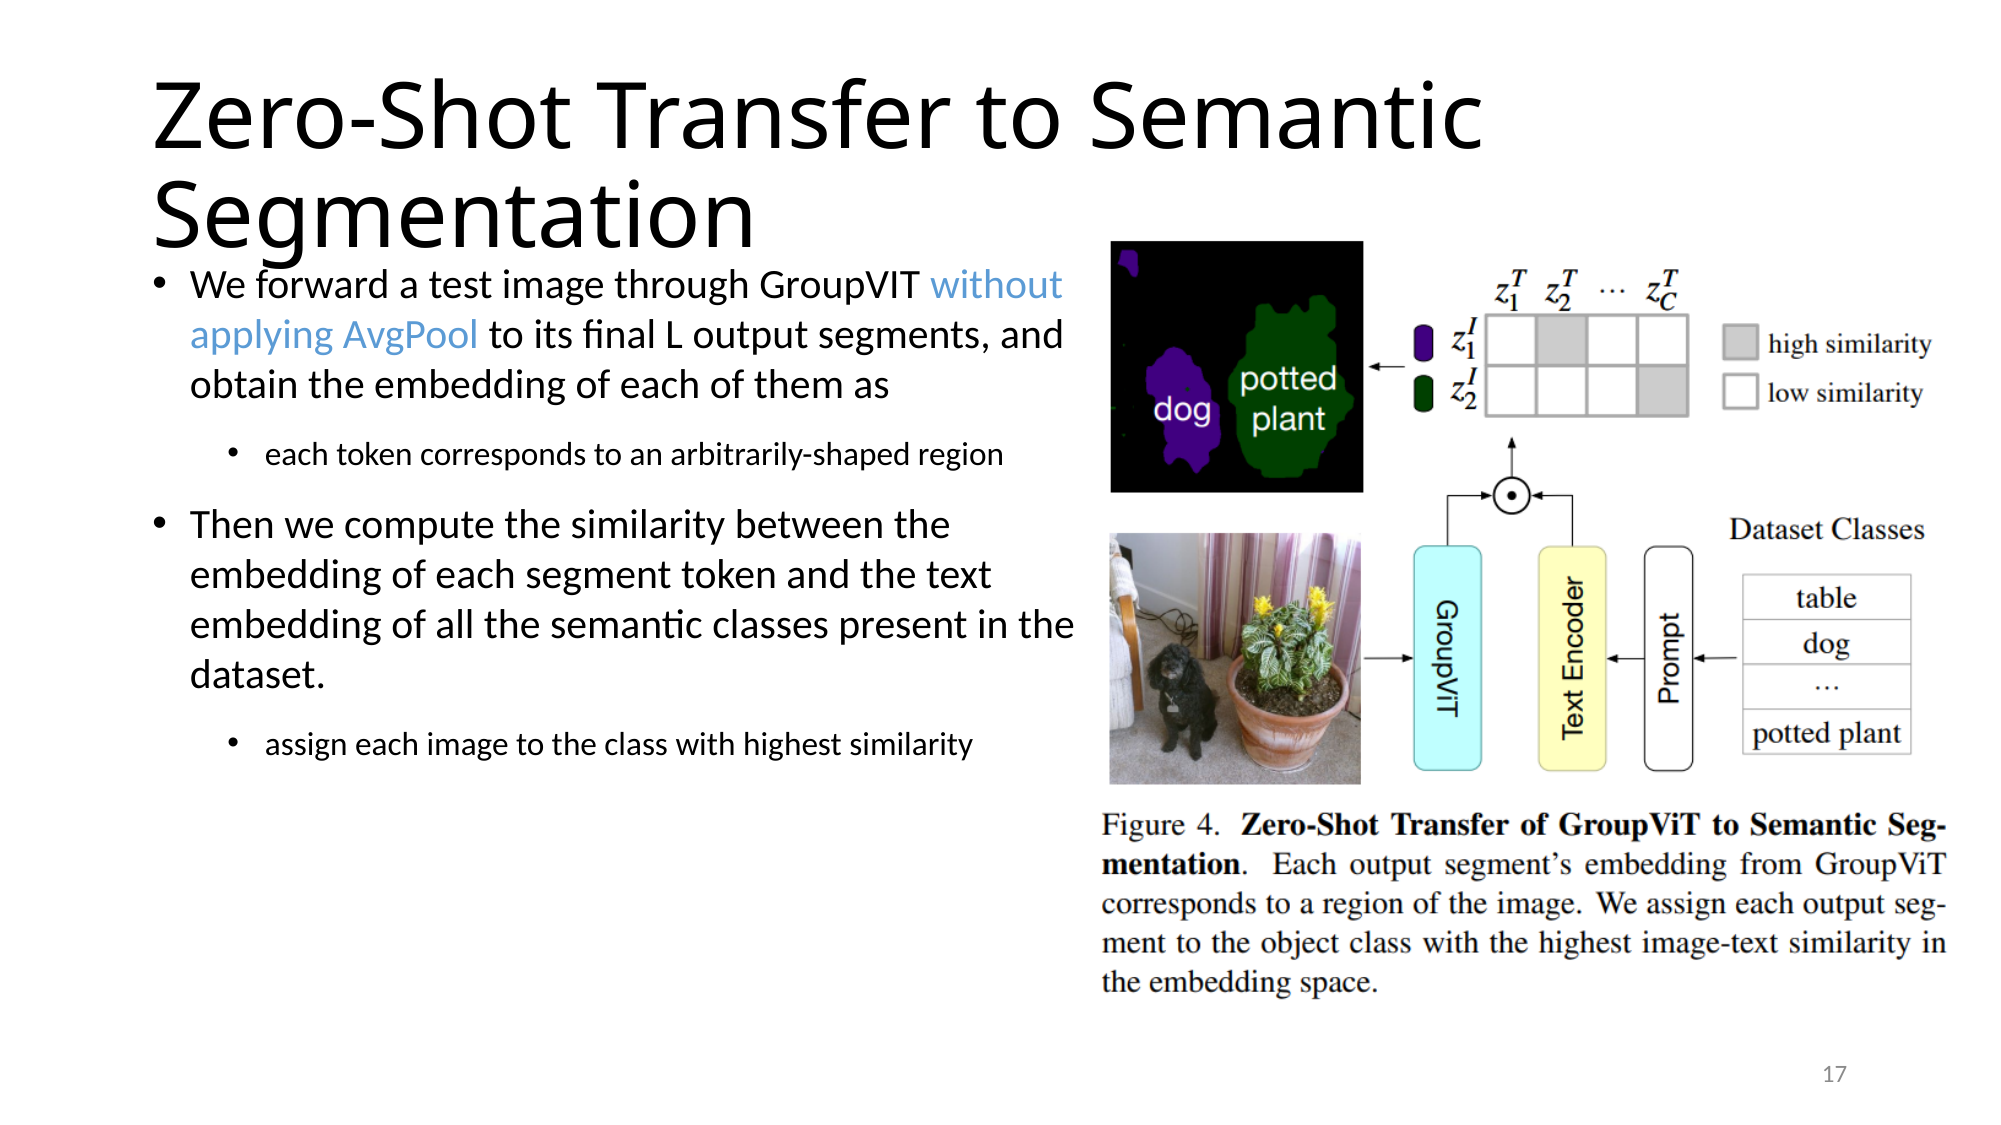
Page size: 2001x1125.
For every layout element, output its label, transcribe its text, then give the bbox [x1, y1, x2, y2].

slide_number 17 [1412, 1042, 1863, 1103]
title Zero-Shot Transfer to Semantic Segmentation [137, 59, 1863, 278]
picture [1090, 224, 1995, 1014]
